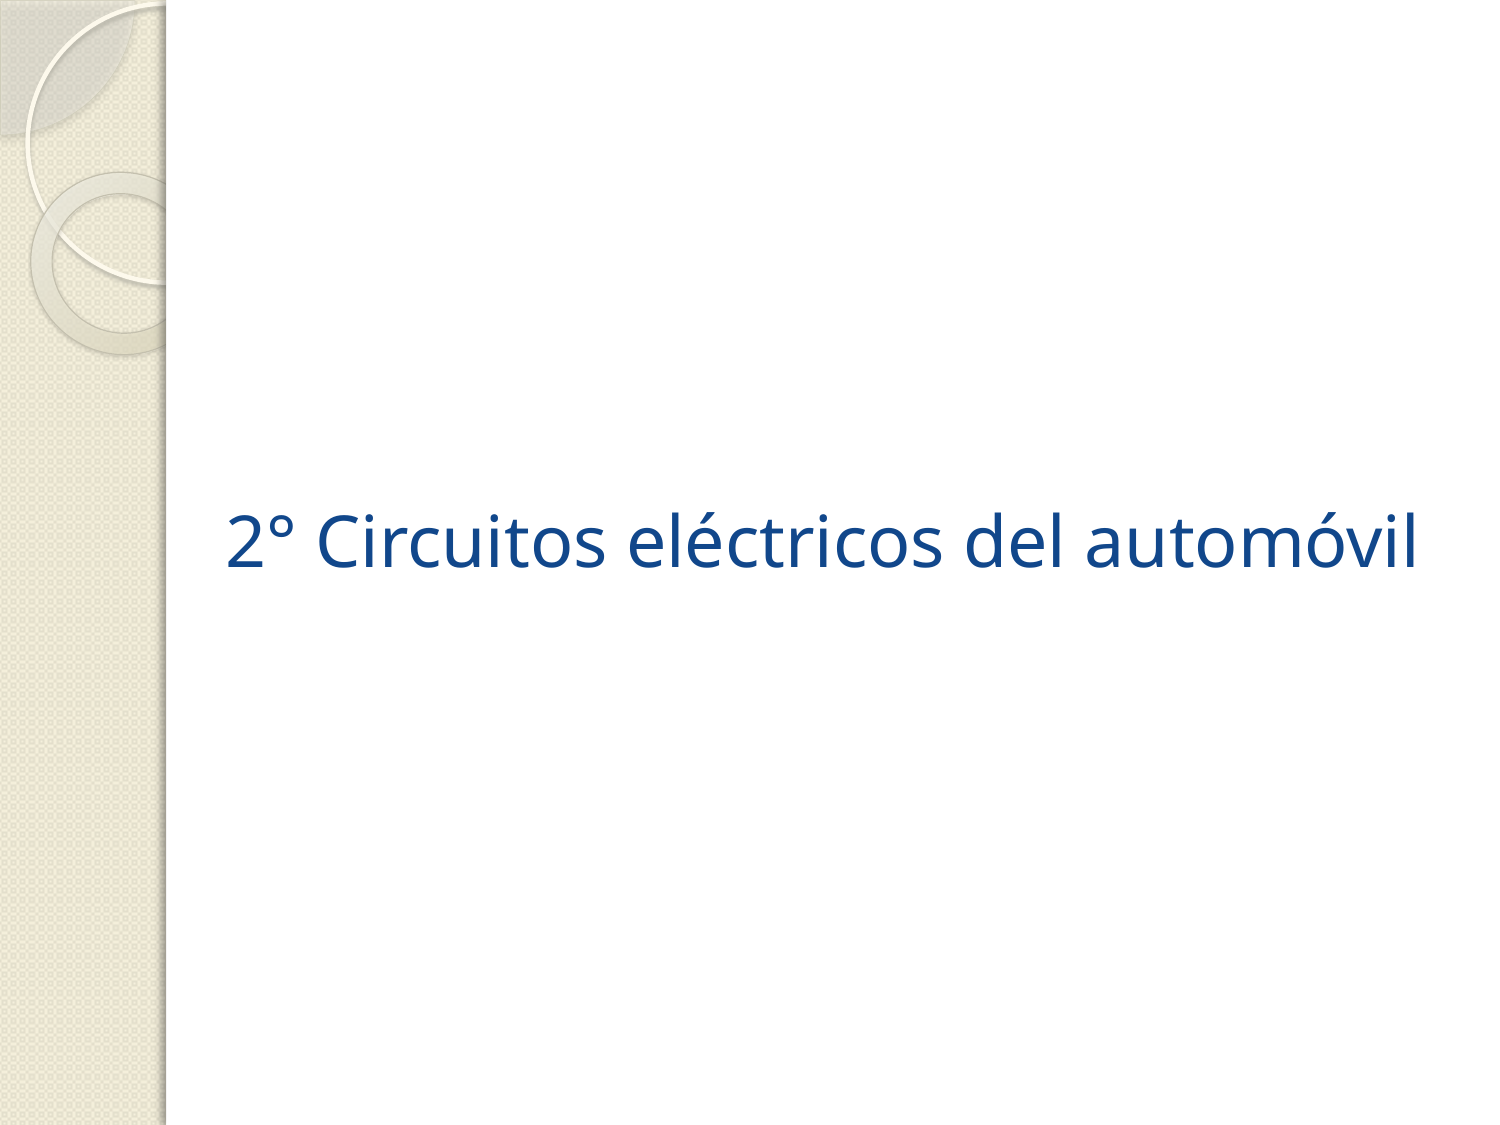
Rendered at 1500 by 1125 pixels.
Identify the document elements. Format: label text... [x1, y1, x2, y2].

title 2° Circuitos eléctricos del automóvil [210, 445, 1441, 633]
